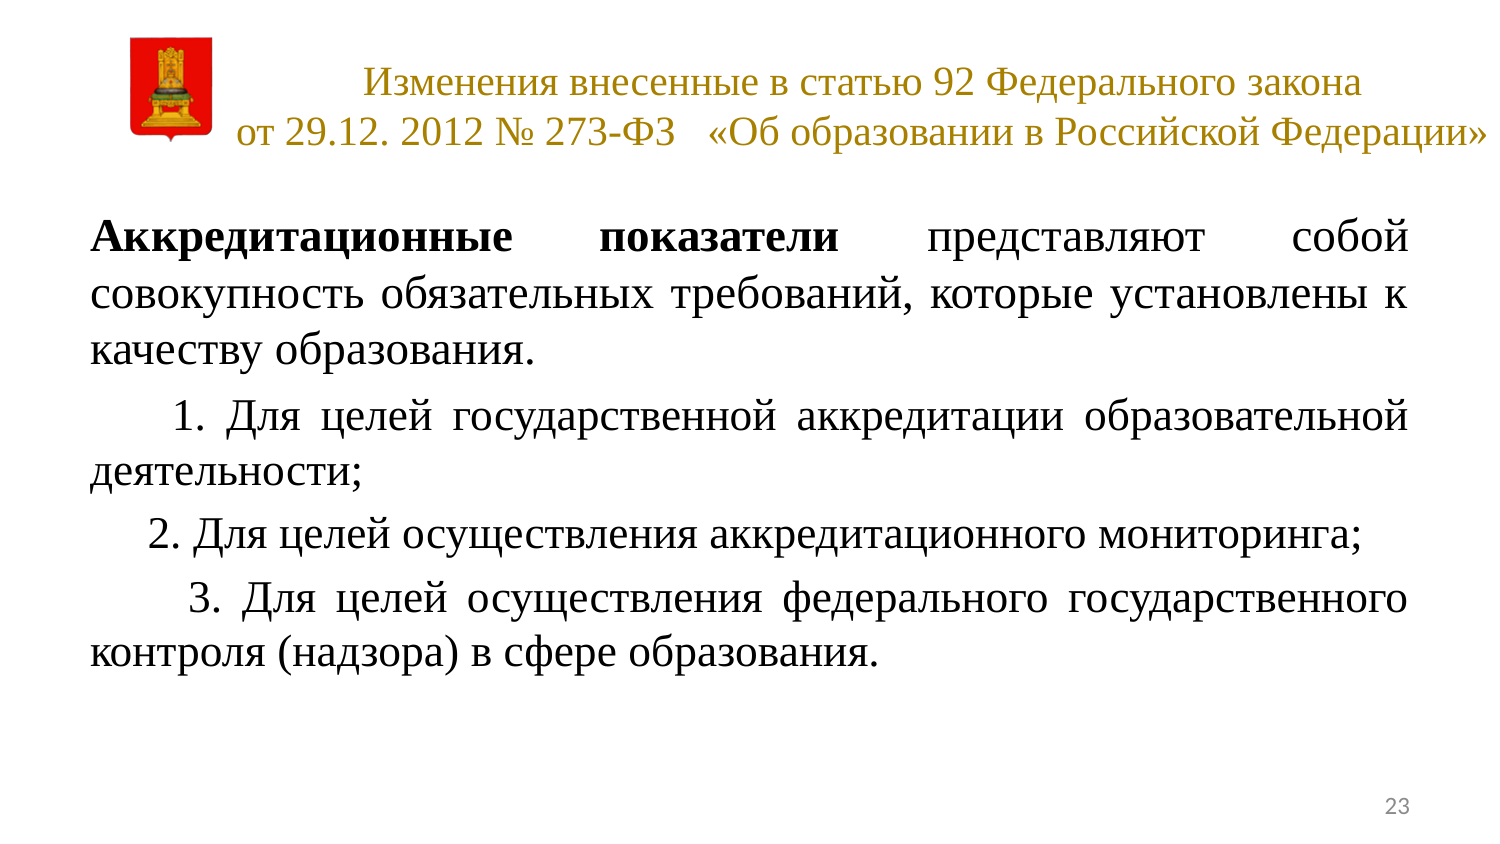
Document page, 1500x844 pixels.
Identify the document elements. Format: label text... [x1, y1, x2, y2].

picture [128, 31, 219, 148]
list Аккредитационные показатели представляют собой совокупность обязательных требований, которые установлены к качеству образования. 1. Для целей государственной аккредитации образовательной деятельности; 2. Для целей осуществления аккредитационного мониторинга; 3. Для целей осуществления федерального государственного контроля (надзора) в сфере образования. [75, 196, 1425, 754]
slide_number 23 [1074, 782, 1425, 827]
title Изменения внесенные в статью 92 Федерального закона от 29.12. 2012 № 273-ФЗ «Об образовании в Российской Федерации» [217, 33, 1500, 175]
